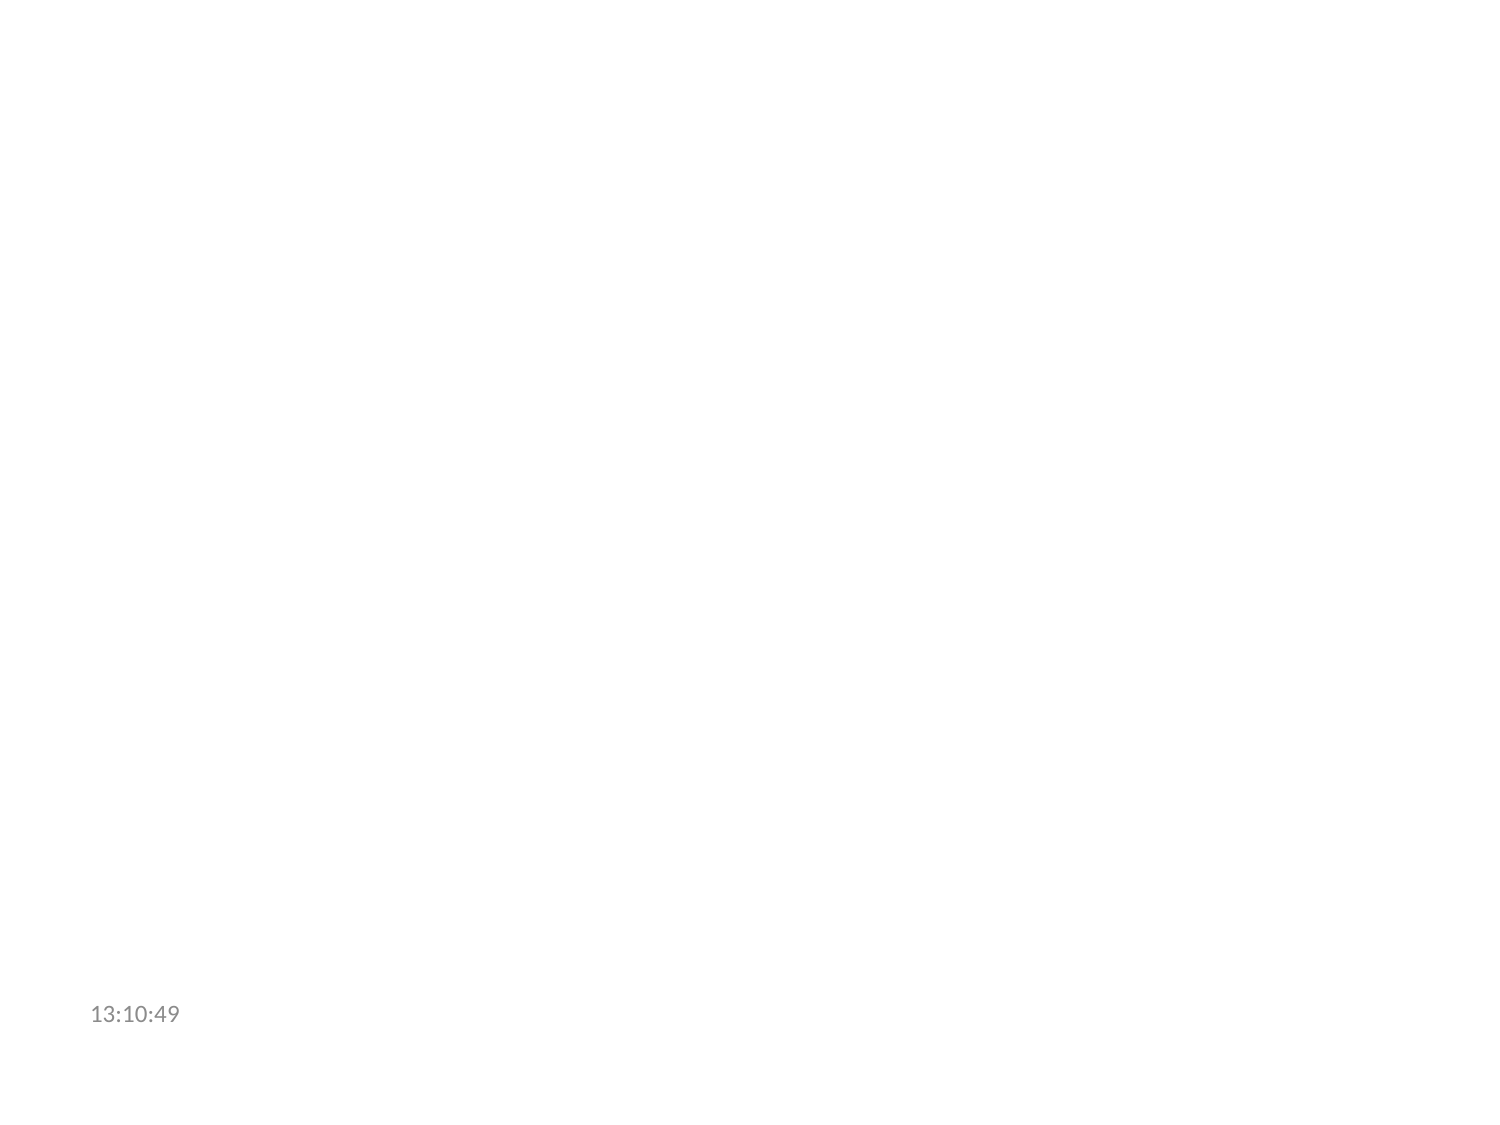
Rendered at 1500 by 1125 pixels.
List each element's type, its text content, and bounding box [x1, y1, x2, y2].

text_box 15:35:09 [75, 982, 425, 1043]
